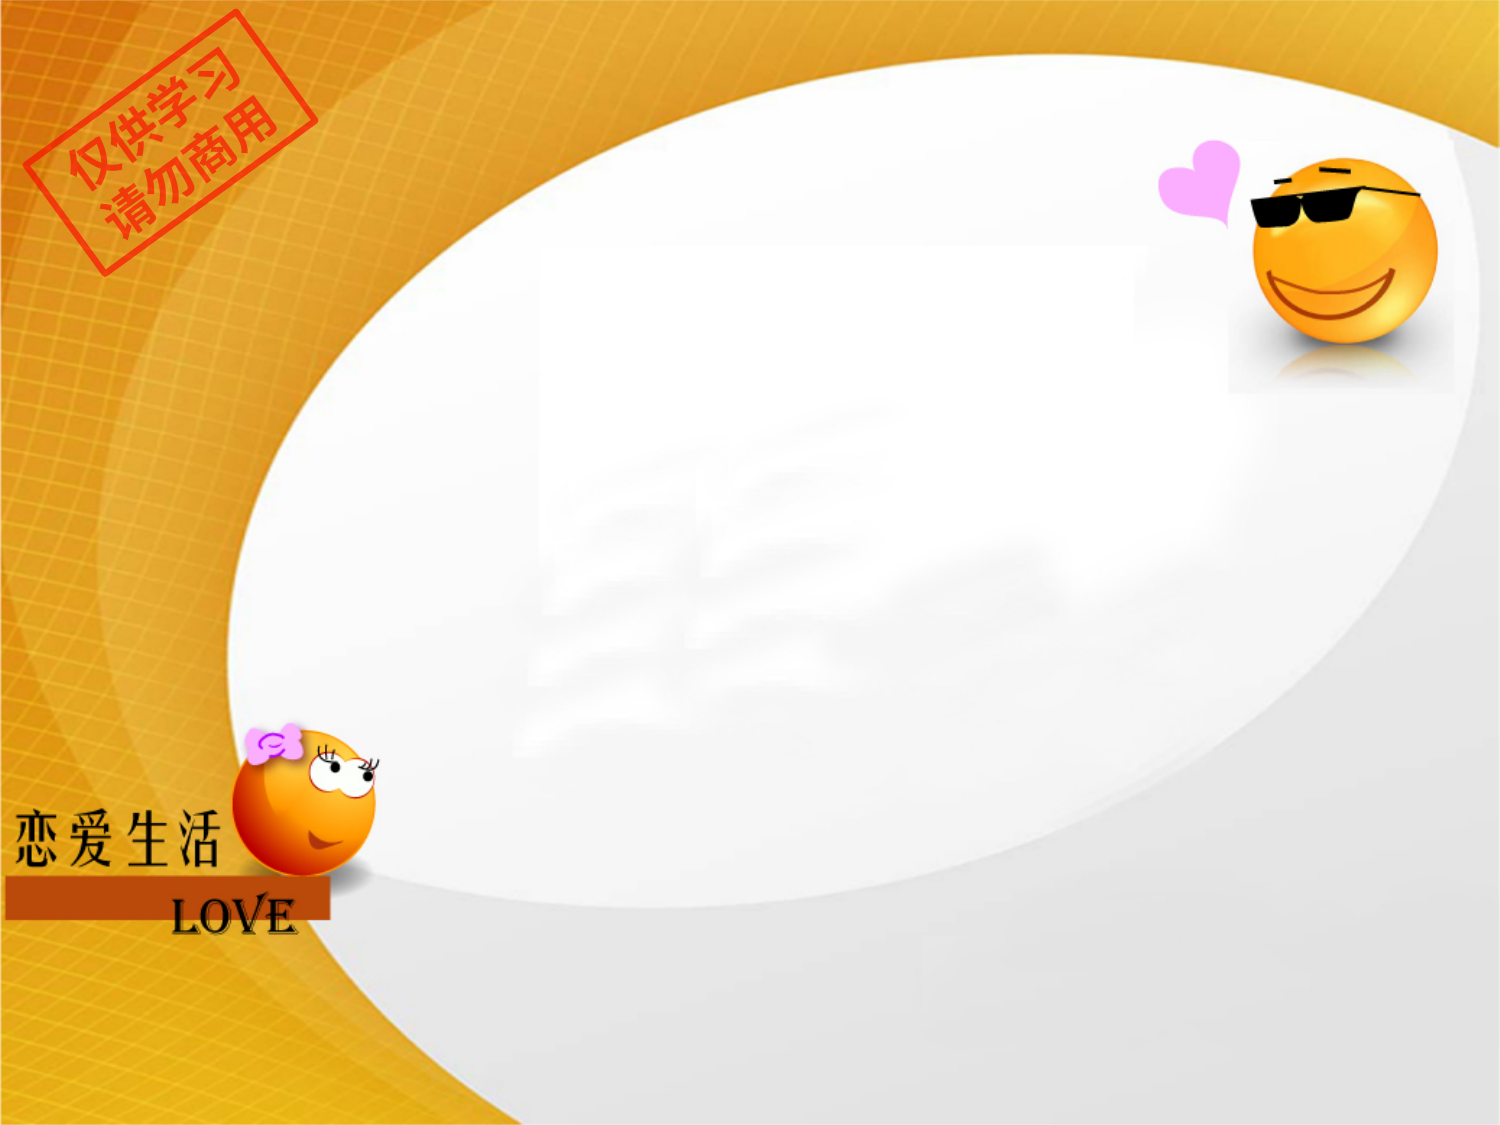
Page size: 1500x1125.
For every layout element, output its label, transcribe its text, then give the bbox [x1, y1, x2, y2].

picture [0, 0, 1500, 1125]
text_box 仅供学习 请勿商用 [25, 11, 316, 274]
